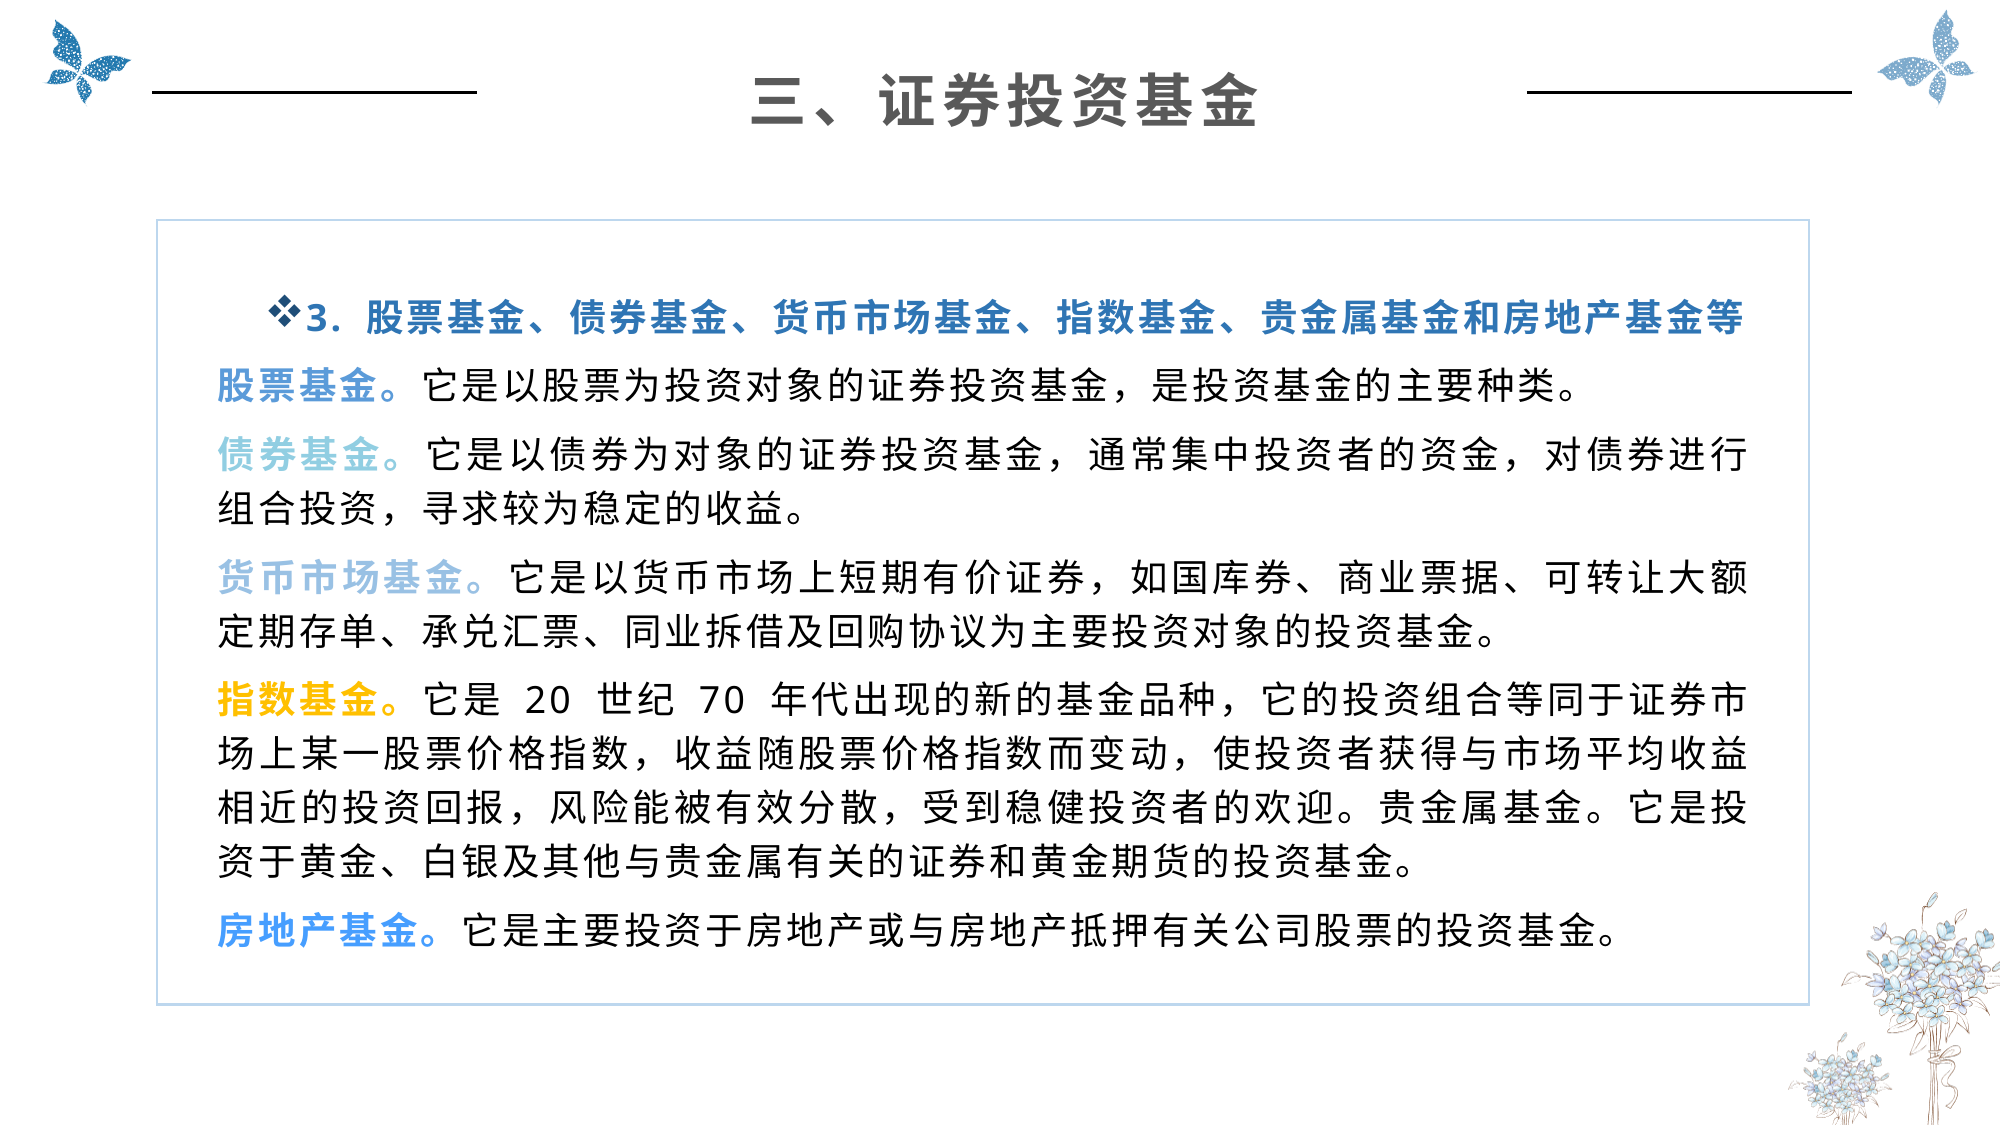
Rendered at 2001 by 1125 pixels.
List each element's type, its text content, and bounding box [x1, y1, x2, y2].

picture [1788, 892, 2000, 1125]
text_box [151, 55, 1852, 142]
text_box [156, 219, 1810, 1005]
text_box 3. 股票基金、债券基金、货币市场基金、指数基金、贵金属基金和房地产基金等 股票基金。它是以股票为投资对象的证券投资基金，是投资基金的主要种类。 债券基金。它是以债券为对象的证券投资基金，通常集中投资者的资金，对债券进行组合投资，寻求较为稳定的收益。 货币市场基金。它是以货币市场上短期有价证券，如国库券、商业票据、可转让大额定期存单、承兑汇票、同业拆借及回购协议为主要投资对象的投资基金。 指数基金。它是 20 世纪 70 年代出现的新的基金品种，它的投资组合等同于证券市场上某一股票价格指数，收益随股票价格指数而变动，使投资者获得与市场平均收益相近的投资回报，风险能被有效分散，受到稳健投资者的欢迎。贵金属基金。它是投资于黄金、白银及其他与贵金属有关的证券和黄金期货的投资基金。 房地产基金。它是主要投资于房地产或与房地产抵押有关公司股票的投资基金。 [206, 278, 1763, 958]
